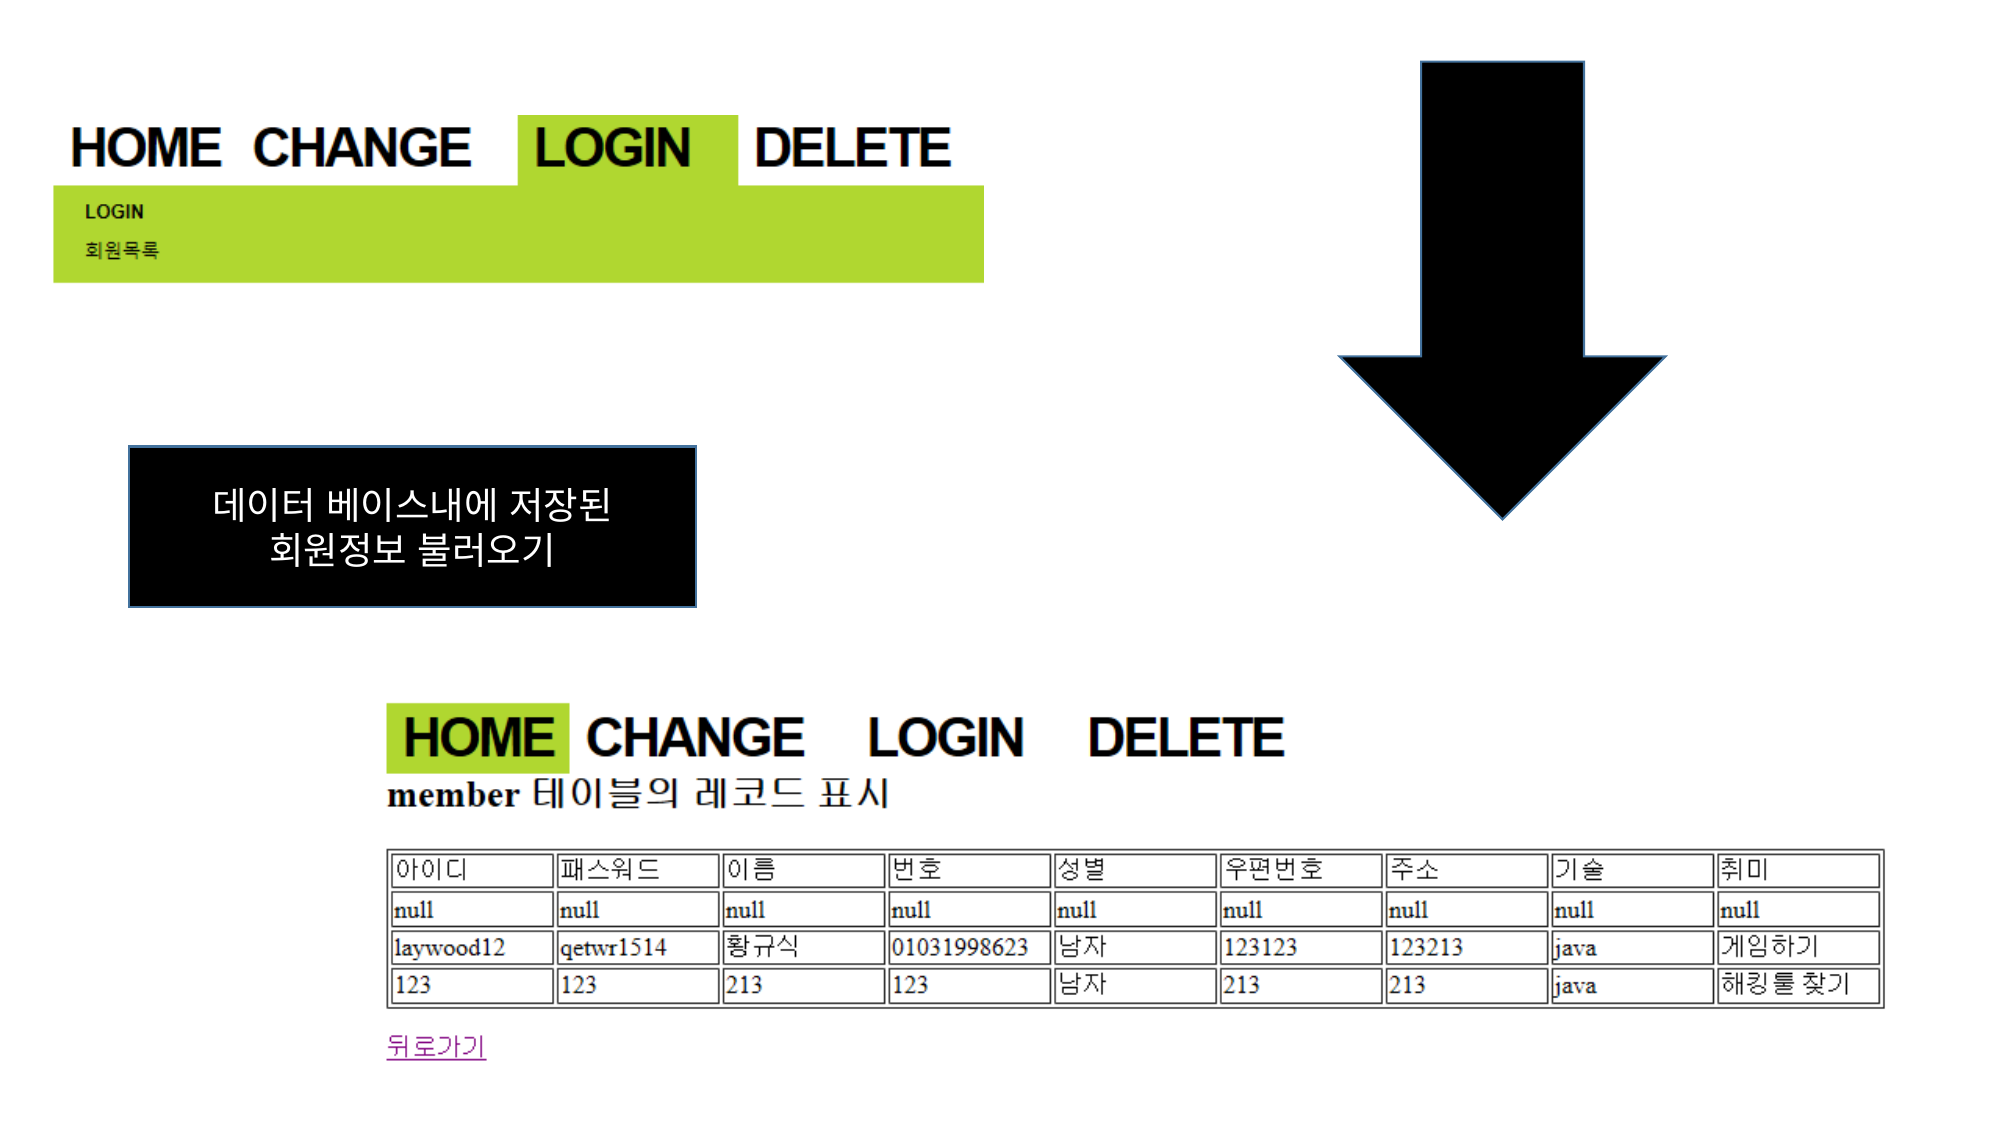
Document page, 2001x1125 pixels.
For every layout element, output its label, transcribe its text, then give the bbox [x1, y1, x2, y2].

text_box 데이터 베이스내에 저장된 회원정보 불러오기 [128, 445, 697, 608]
text_box [1337, 60, 1668, 521]
picture [49, 115, 984, 291]
picture [379, 694, 1921, 1078]
